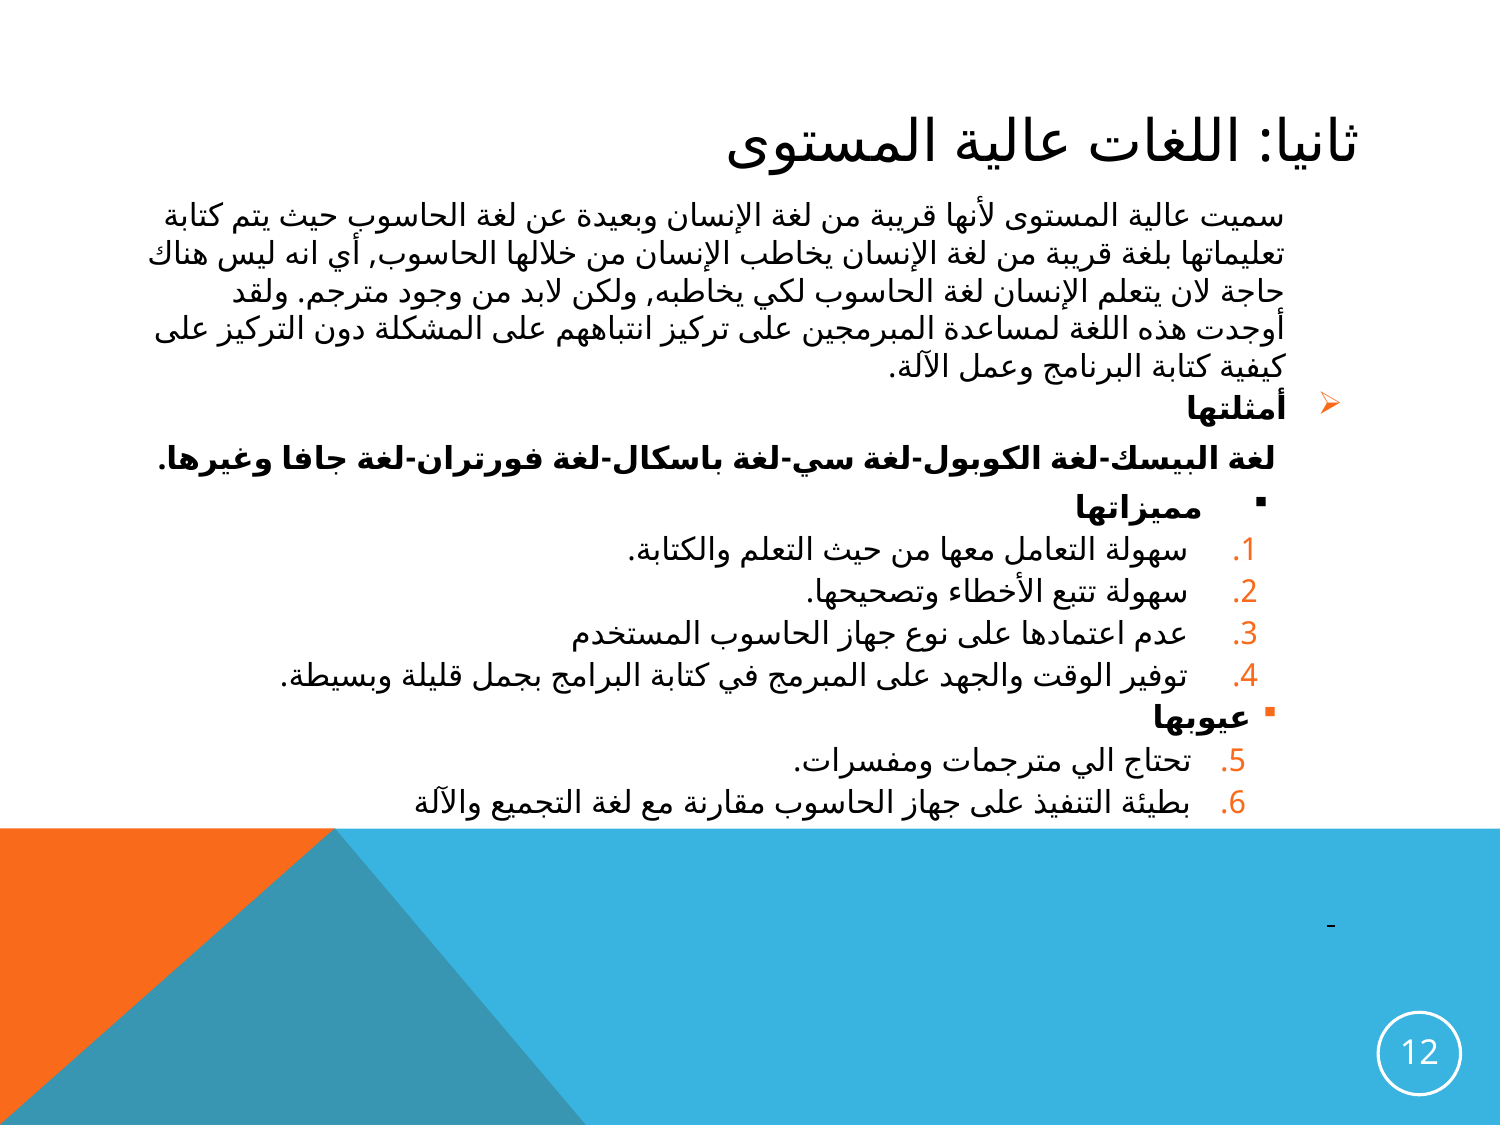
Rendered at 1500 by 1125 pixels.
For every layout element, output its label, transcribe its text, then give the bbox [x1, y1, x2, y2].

slide_number 12 [1376, 1010, 1463, 1097]
list سميت عالية المستوى لأنها قريبة من لغة الإنسان وبعيدة عن لغة الحاسوب حيث يتم كتابة تعليماتها بلغة قريبة من لغة الإنسان يخاطب الإنسان من خلالها الحاسوب, أي انه ليس هناك حاجة لان يتعلم الإنسان لغة الحاسوب لكي يخاطبه, ولكن لابد من وجود مترجم. ولقد أوجدت هذه اللغة لمساعدة المبرمجين على تركيز انتباههم على المشكلة دون التركيز على كيفية كتابة البرنامج وعمل الآلة. أمثلتها لغة البيسك-لغة الكوبول-لغة سي-لغة باسكال-لغة فورتران-لغة جافا وغيرها. مميزاتها سهولة التعامل معها من حيث التعلم والكتابة. سهولة تتبع الأخطاء وتصحيحها. عدم اعتمادها على نوع جهاز الحاسوب المستخدم توفير الوقت والجهد على المبرمج في كتابة البرامج بجمل قليلة وبسيطة. عيوبها تحتاج الي مترجمات ومفسرات. بطيئة التنفيذ على جهاز الحاسوب مقارنة مع لغة التجميع والآلة [125, 187, 1350, 975]
title ثانيا: اللغات عالية المستوى [187, 62, 1375, 175]
